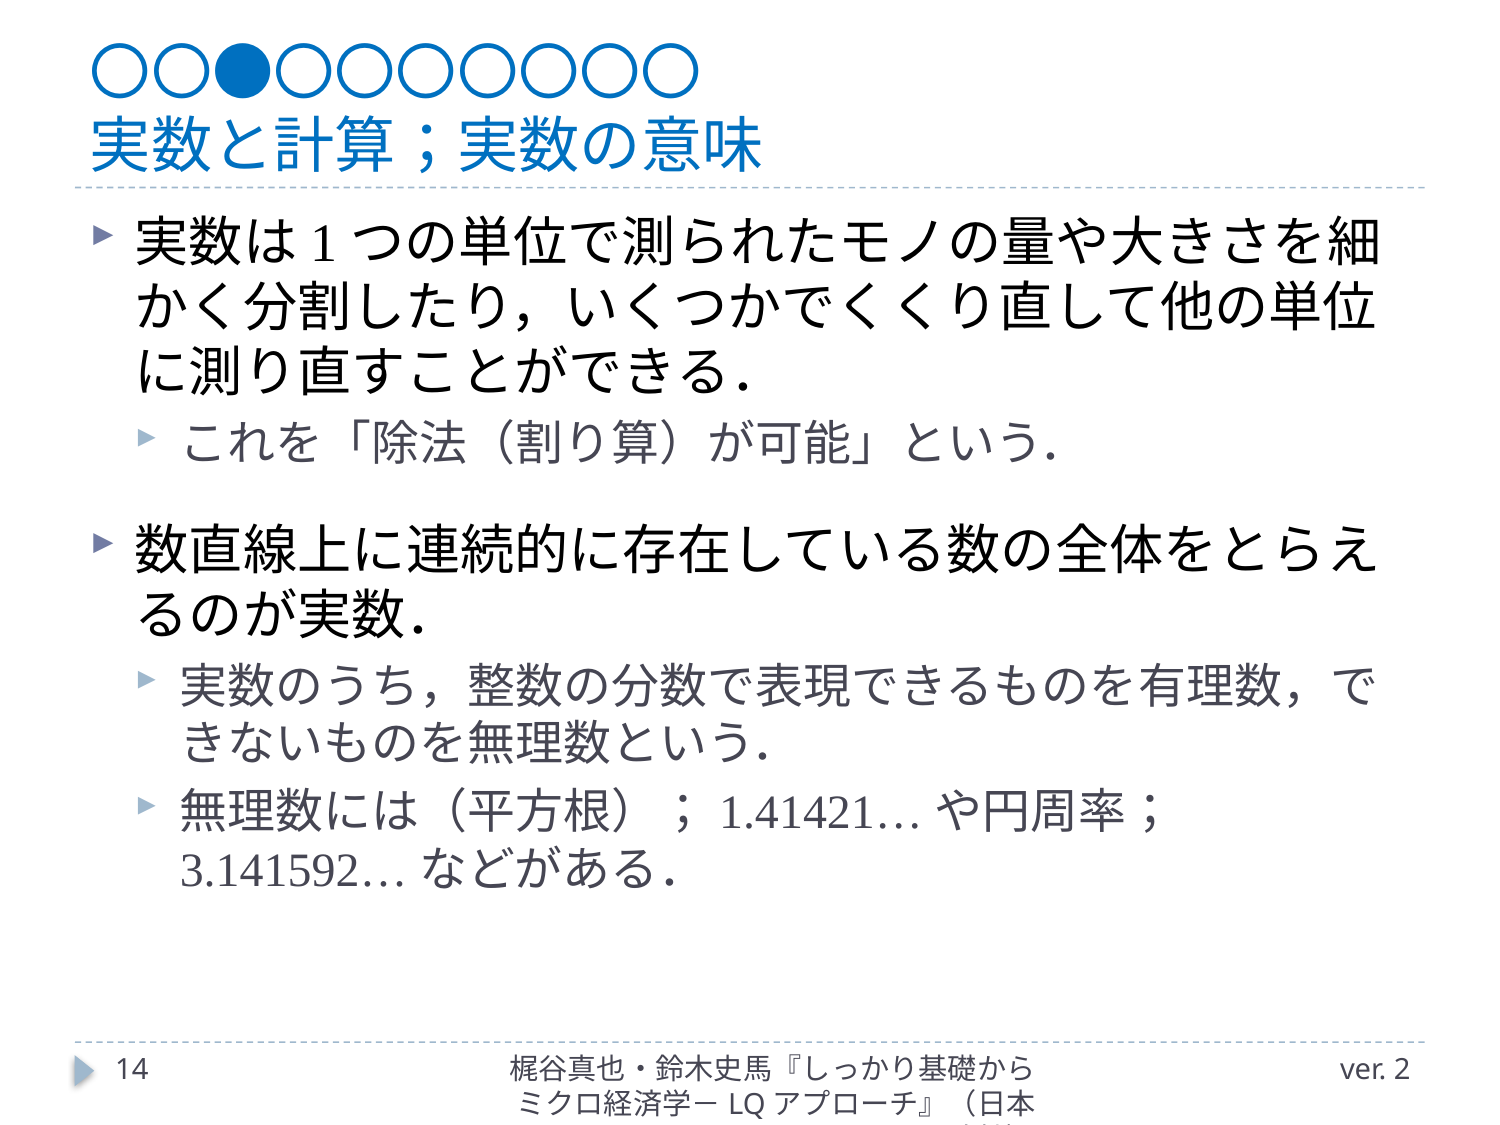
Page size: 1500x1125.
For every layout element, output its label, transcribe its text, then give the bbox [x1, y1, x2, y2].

slide_number ver. 2 [1050, 1042, 1426, 1103]
footer 梶谷真也・鈴木史馬『しっかり基礎からミクロ経済学－LQアプローチ』（日本評論社） [475, 1042, 1050, 1103]
slide_number 14 [100, 1042, 426, 1103]
title 〇〇●〇〇〇〇〇〇〇 実数と計算；実数の意味 [75, 24, 1425, 188]
